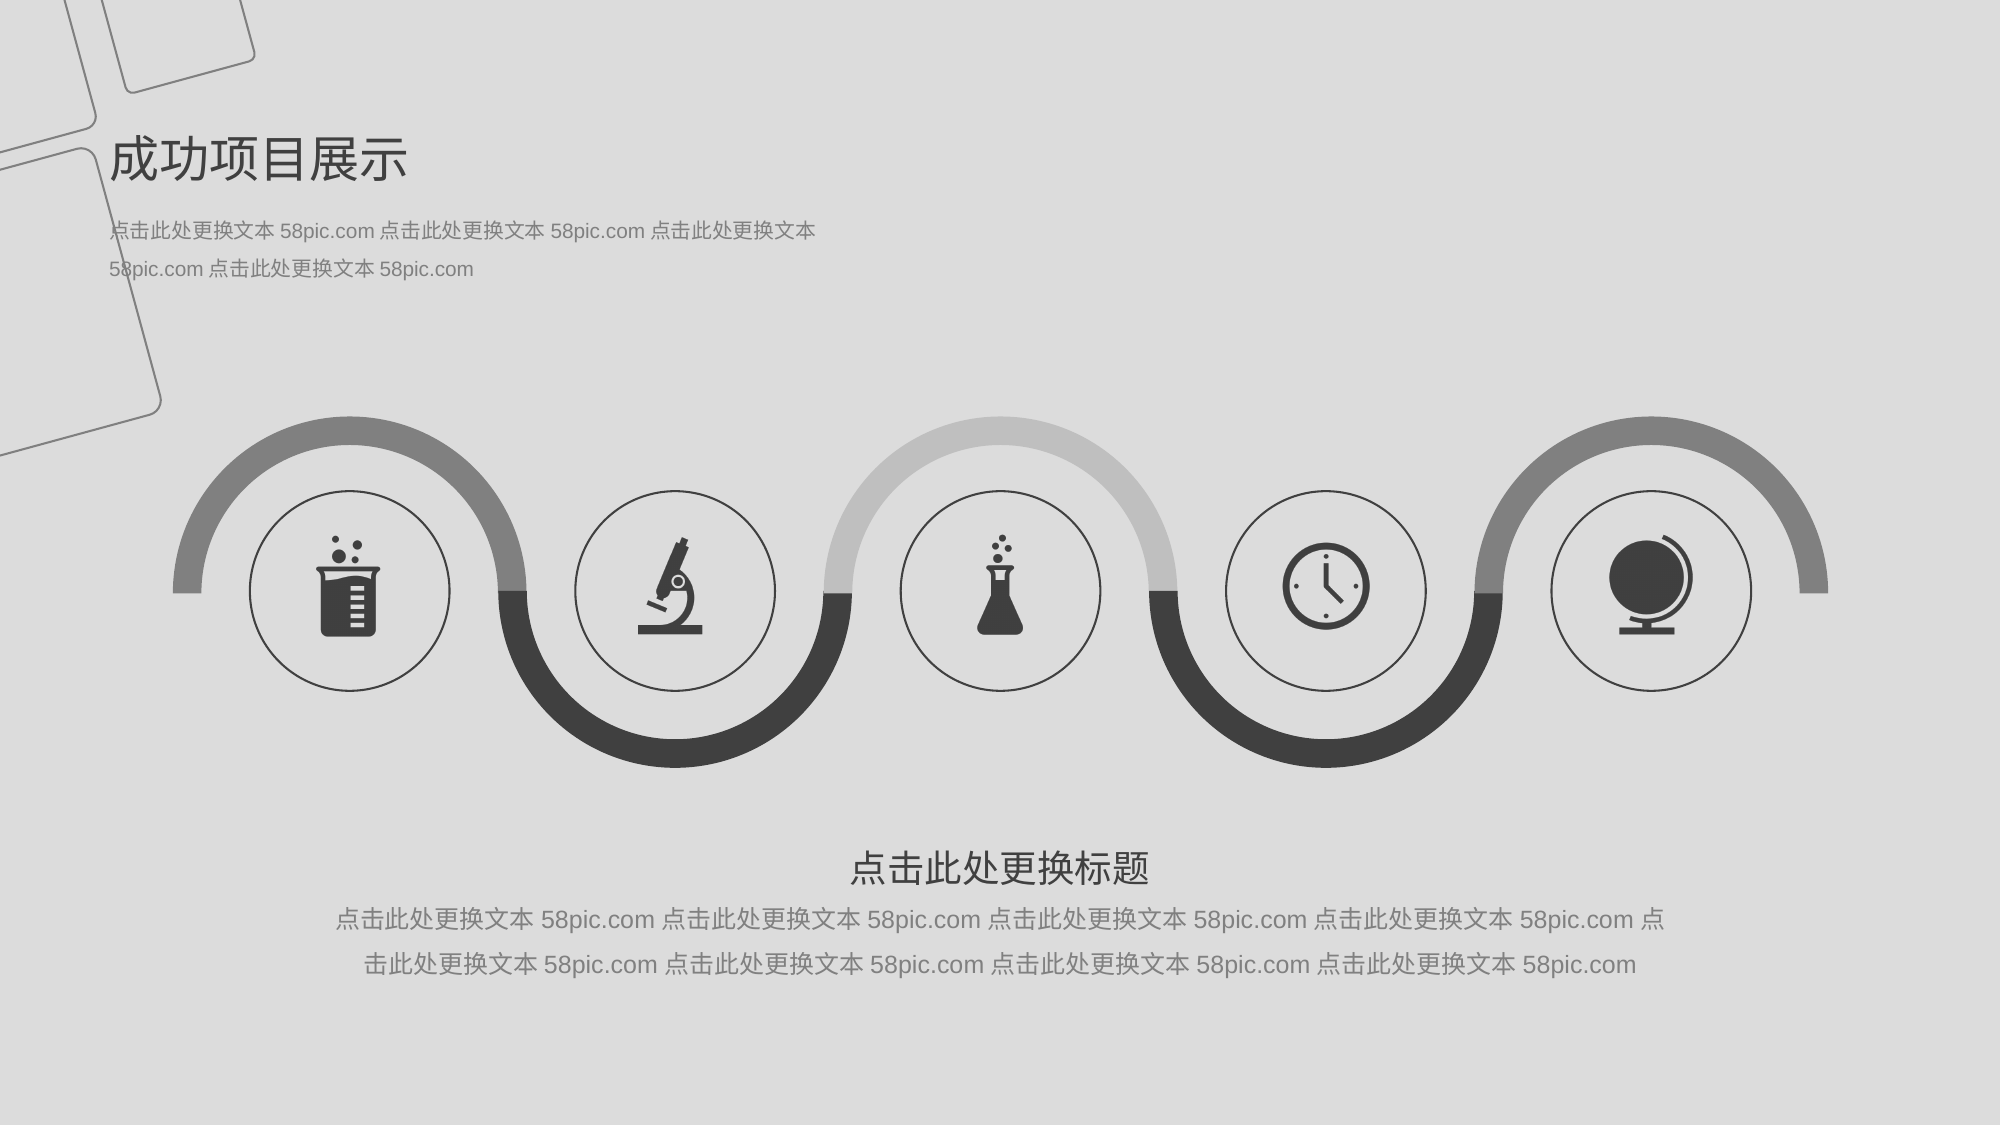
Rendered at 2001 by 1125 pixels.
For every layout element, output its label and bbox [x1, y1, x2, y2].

text_box [309, 817, 1691, 988]
text_box [172, 414, 1829, 771]
text_box [249, 491, 1752, 691]
text_box [0, 0, 895, 449]
